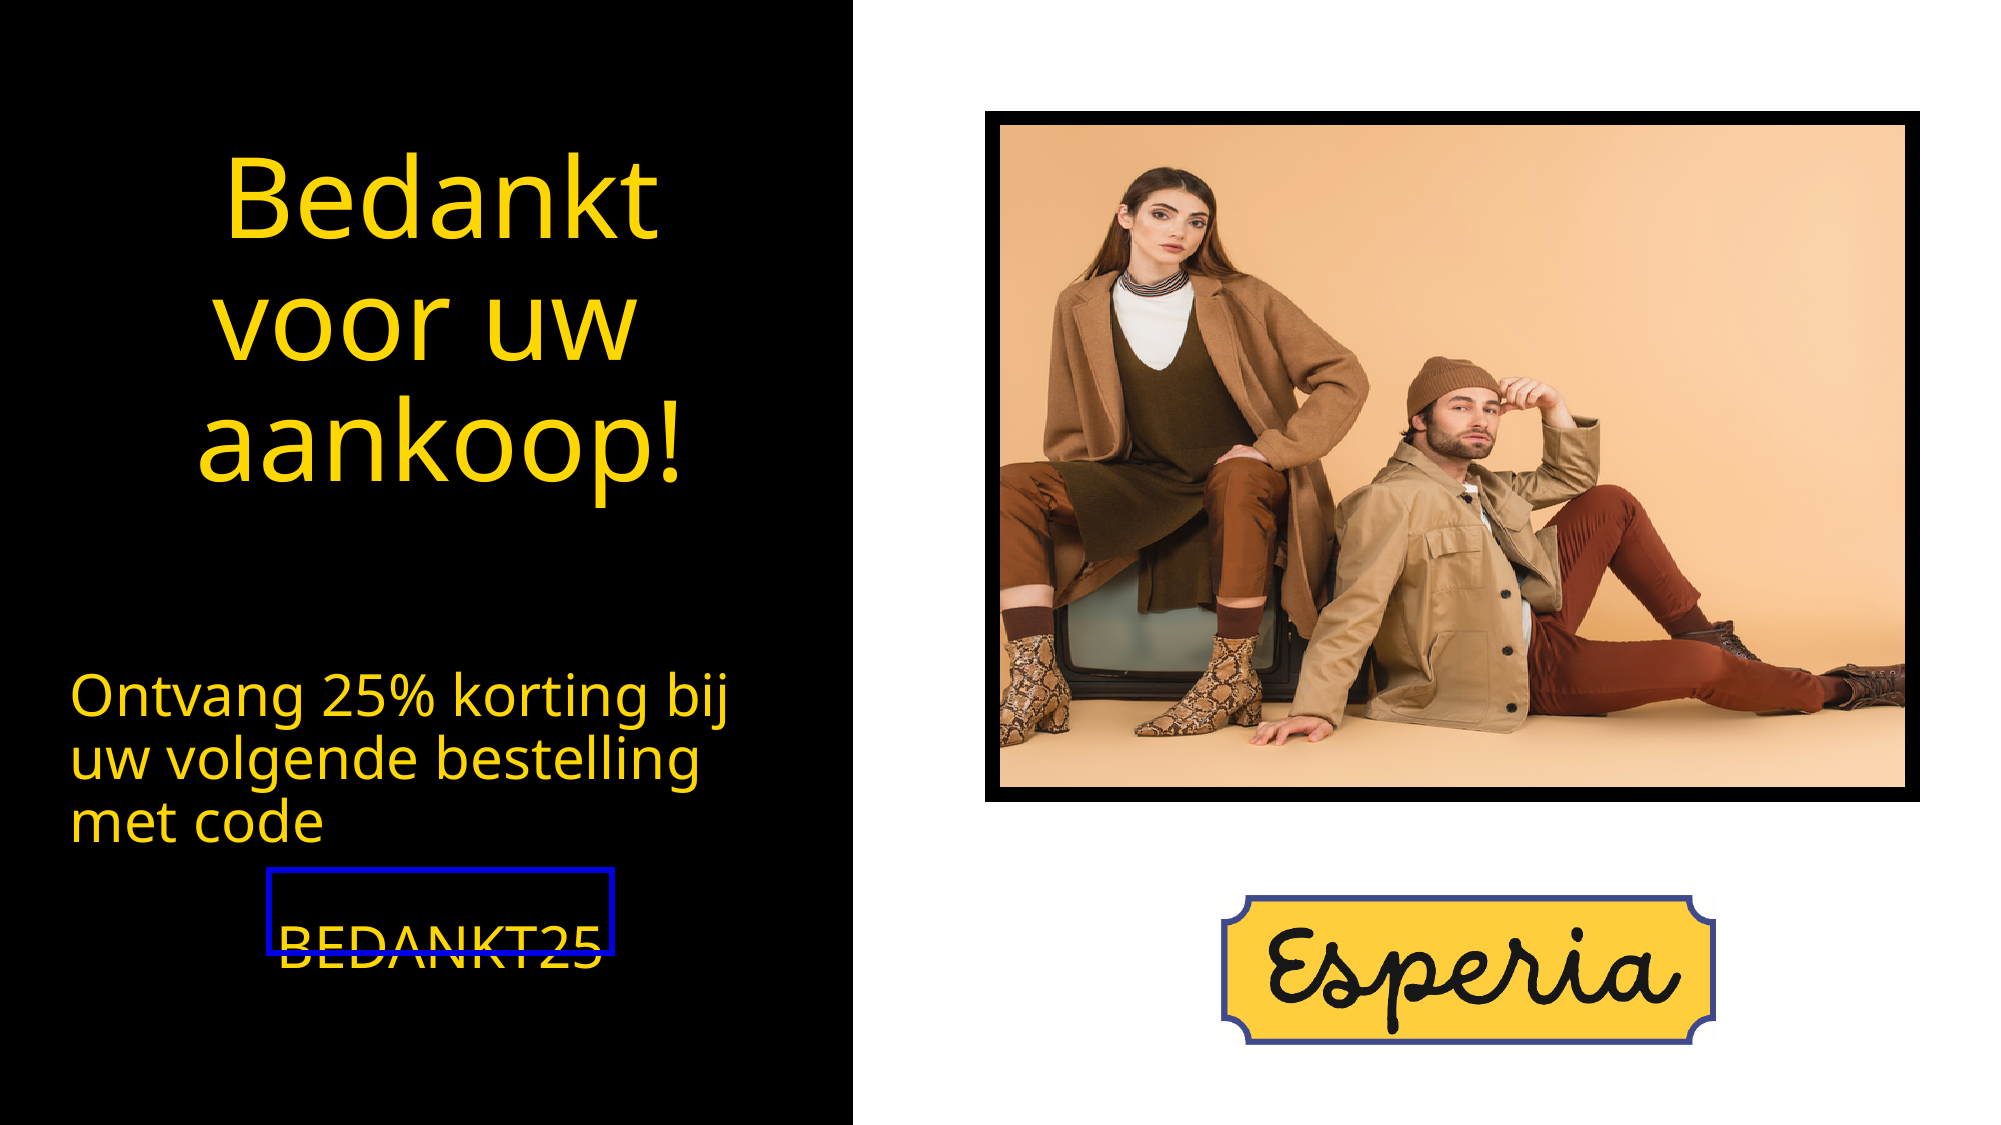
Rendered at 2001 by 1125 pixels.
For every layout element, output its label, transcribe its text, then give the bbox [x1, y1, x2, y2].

picture [1221, 895, 1716, 1045]
text_box [0, 0, 853, 1125]
title Bedankt voor uw aankoop! [126, 125, 755, 523]
text_box Ontvang 25% korting bij uw volgende bestelling met code BEDANKT25 [54, 652, 827, 995]
picture [999, 124, 1905, 788]
text_box [268, 869, 613, 954]
